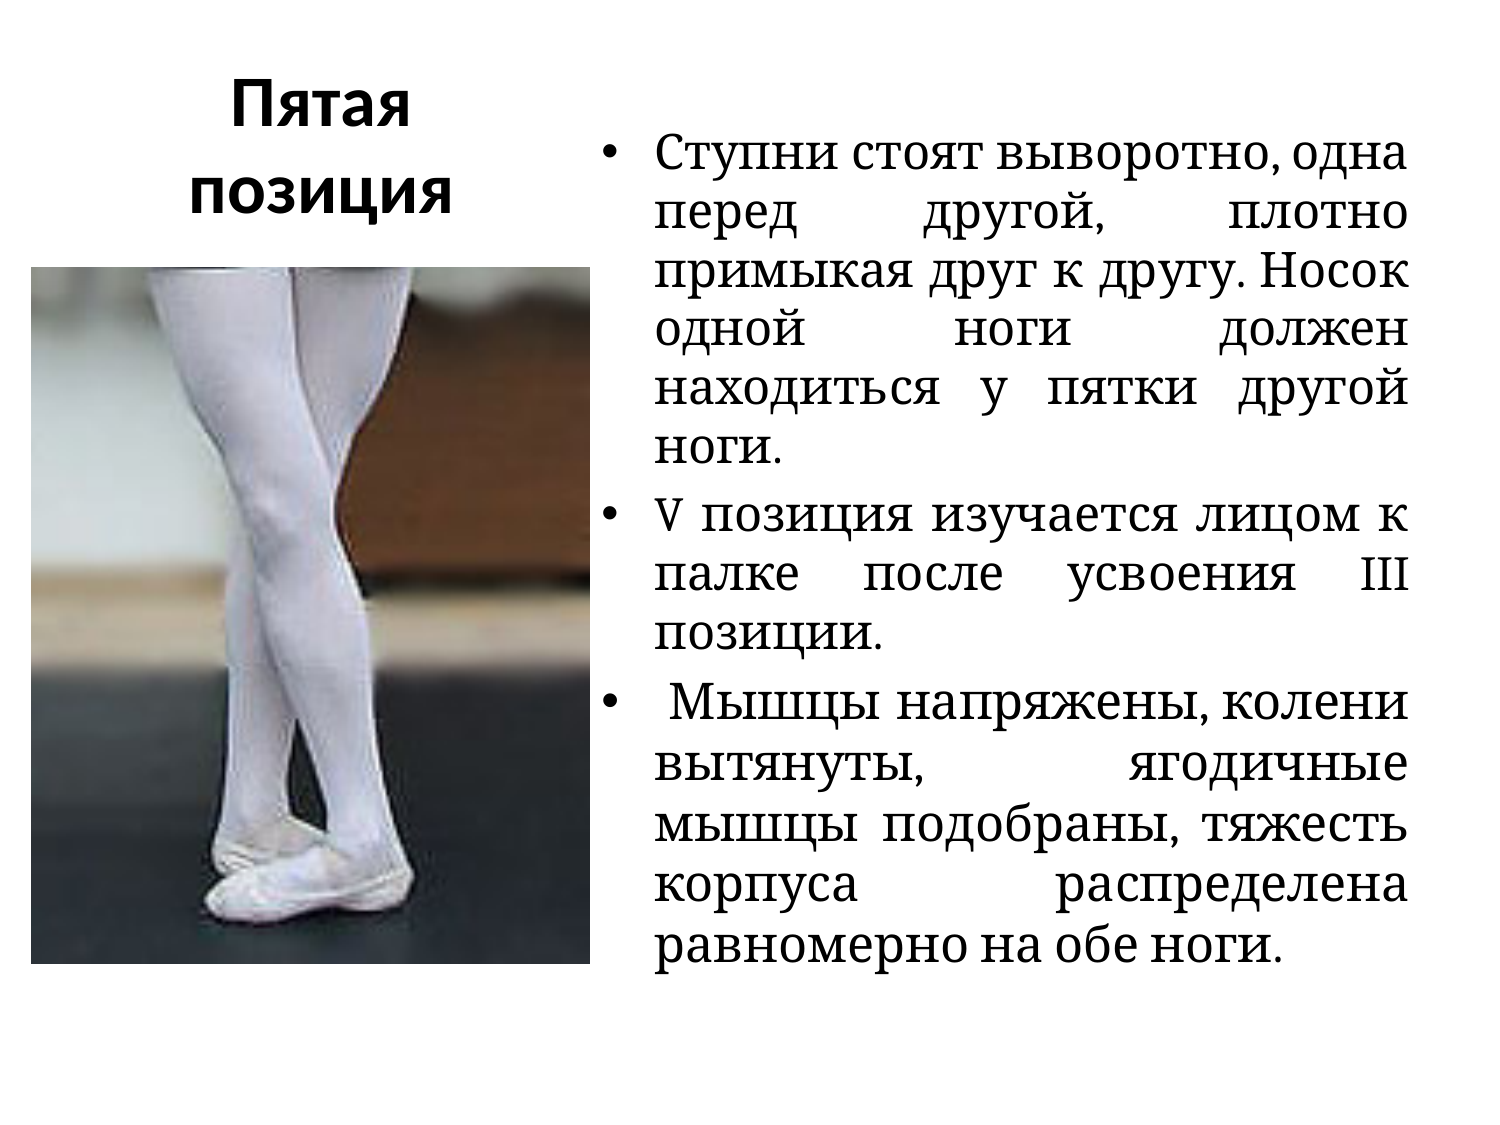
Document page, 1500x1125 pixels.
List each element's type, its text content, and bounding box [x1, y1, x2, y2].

list Ступни стоят выворотно, одна перед другой, плотно примыкая друг к другу. Носок одной ноги должен находиться у пятки другой ноги. V позиция изучается лицом к палке после усвоения III позиции. Мышцы напряжены, колени вытянуты, ягодичные мышцы подобраны, тяжесть корпуса распределена равномерно на обе ноги. [586, 44, 1425, 1005]
picture [31, 266, 590, 965]
title Пятая позиция [75, 44, 569, 236]
